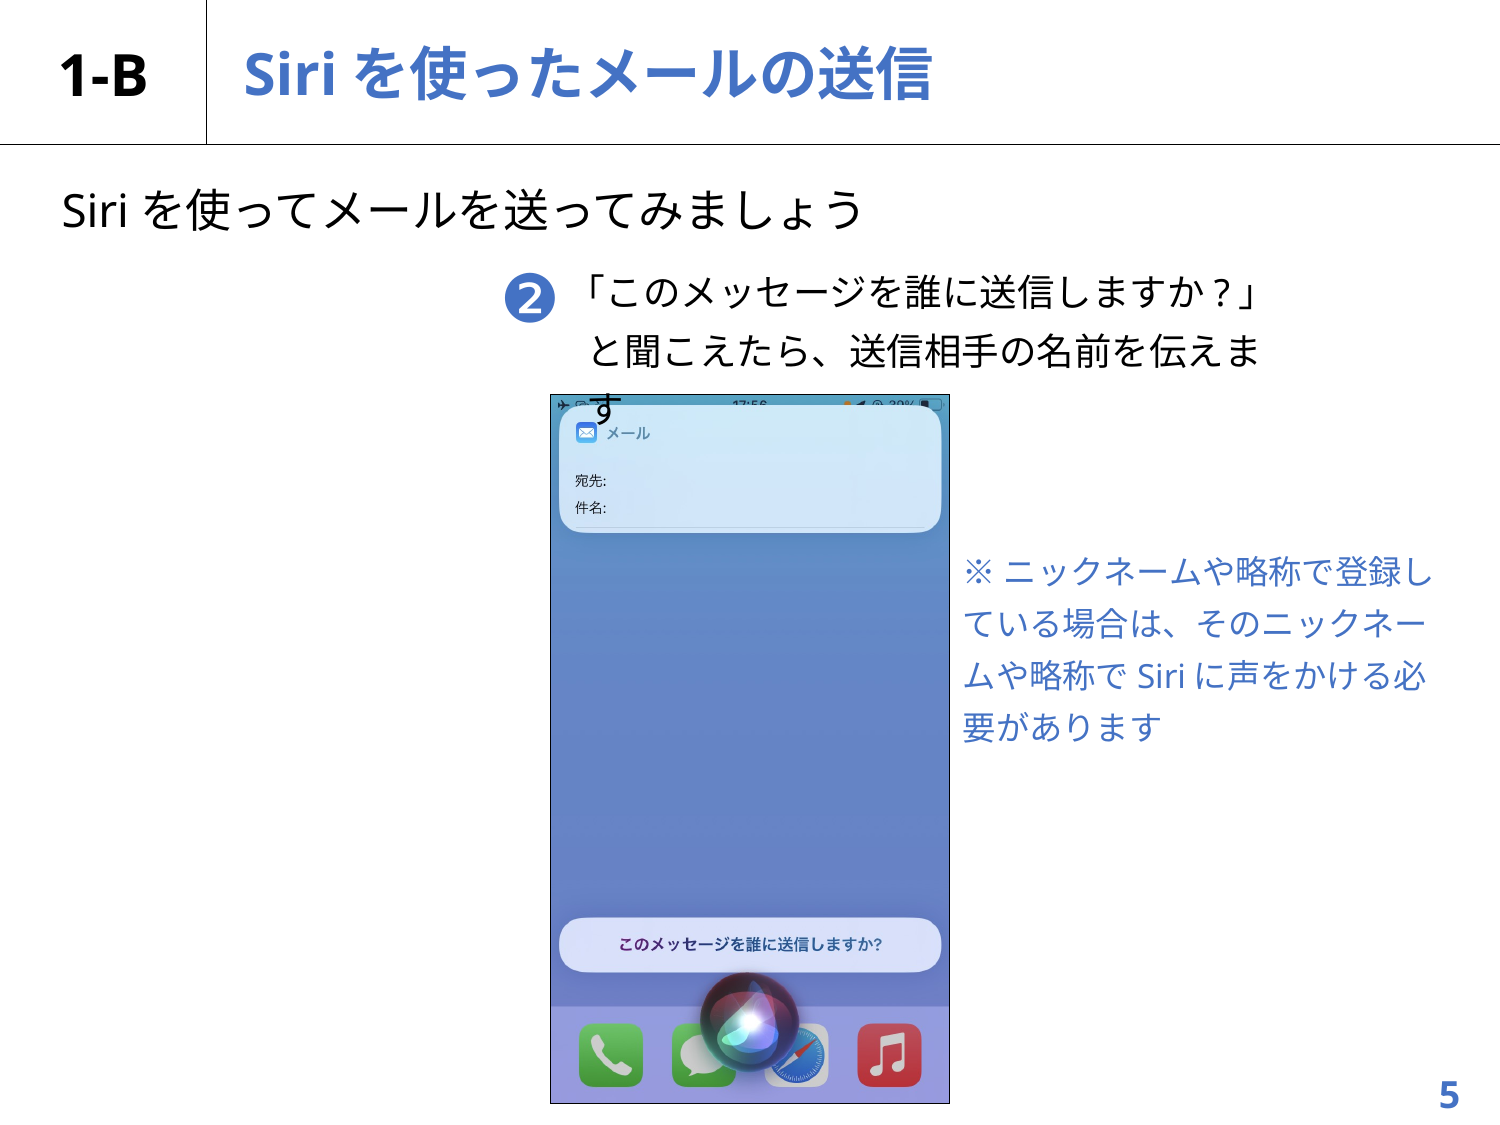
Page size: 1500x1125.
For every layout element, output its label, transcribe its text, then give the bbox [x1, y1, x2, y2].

text_box 5 [1399, 1063, 1500, 1123]
picture [550, 394, 950, 1104]
text_box ❷ [486, 248, 563, 343]
text_box ※ニックネームや略称で登録している場合は、そのニックネームや略称でSiriに声をかける必要があります [950, 531, 1472, 754]
text_box Siriを使ってメールを送ってみましょう [46, 180, 1500, 274]
text_box 1-B [0, 0, 207, 147]
text_box ｢このメッセージを誰に送信しますか?｣と聞こえたら、送信相手の名前を伝えます [571, 248, 1279, 439]
title Siriを使ったメールの送信 [228, 36, 1472, 116]
